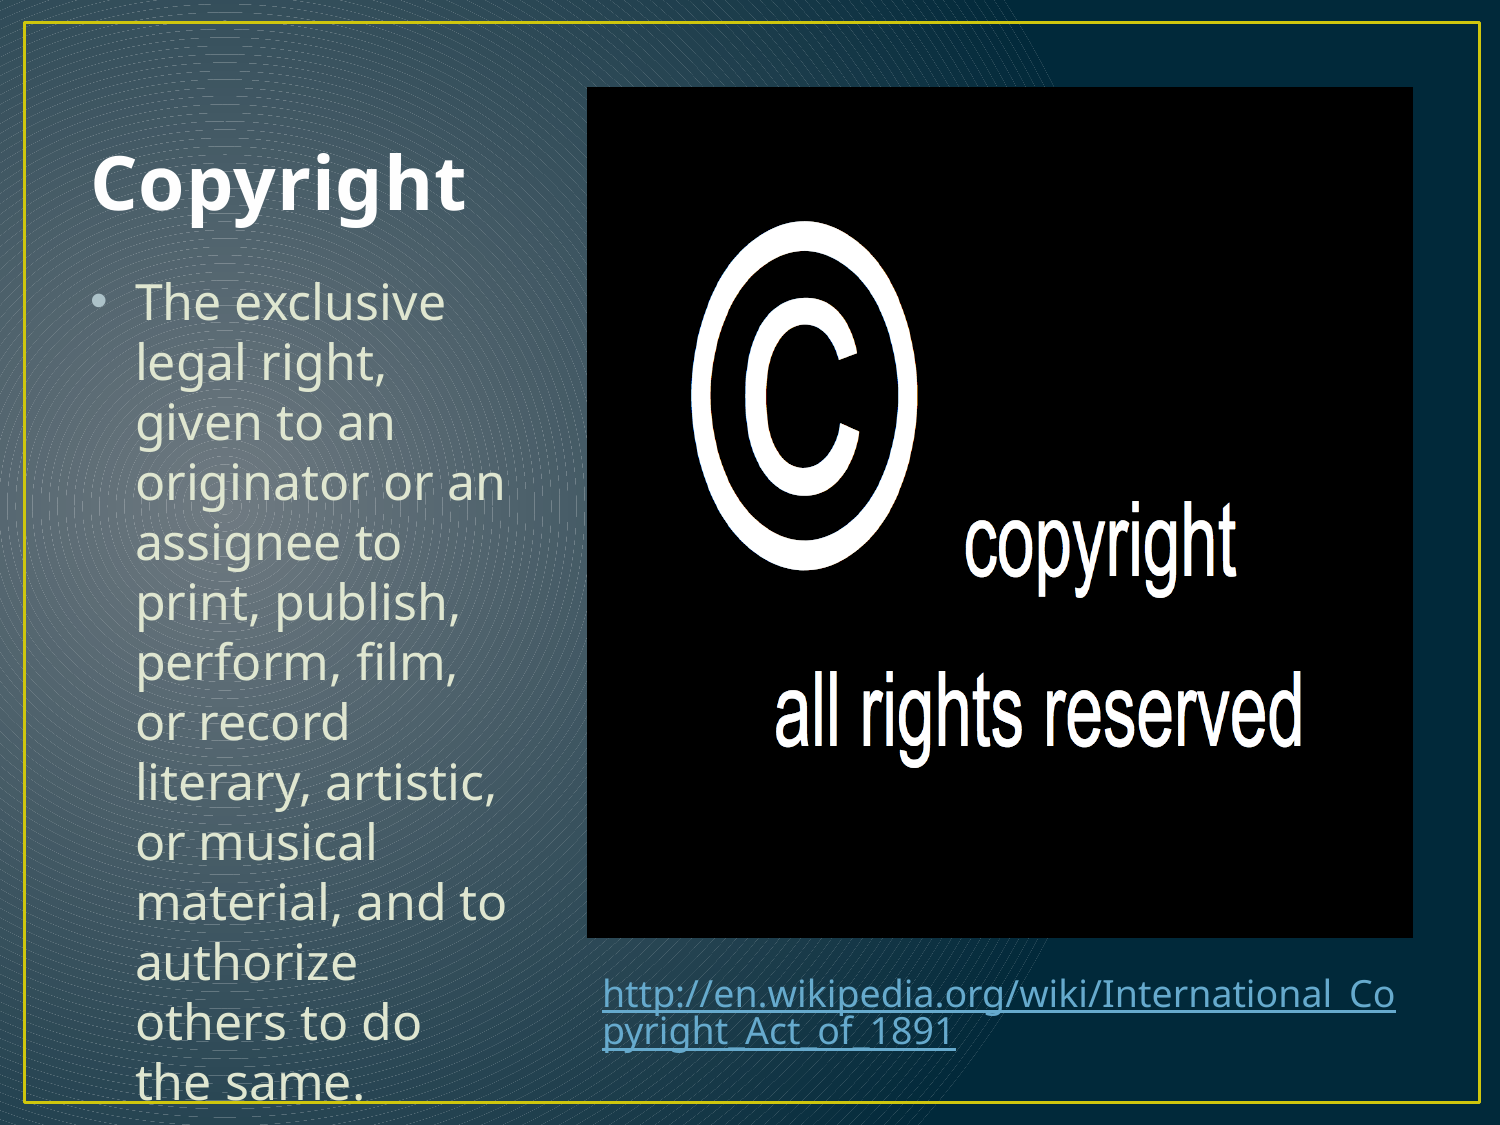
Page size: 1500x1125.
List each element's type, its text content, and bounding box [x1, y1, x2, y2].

list The exclusive legal right, given to an originator or an assignee to print, publish, perform, film, or record literary, artistic, or musical material, and to authorize others to do the same. [75, 262, 525, 1005]
picture [587, 87, 1412, 938]
picture [1003, 943, 1015, 951]
text_box http://en.wikipedia.org/wiki/International_Copyright_Act_of_1891 [587, 962, 1413, 1029]
title Copyright [75, 45, 1425, 233]
